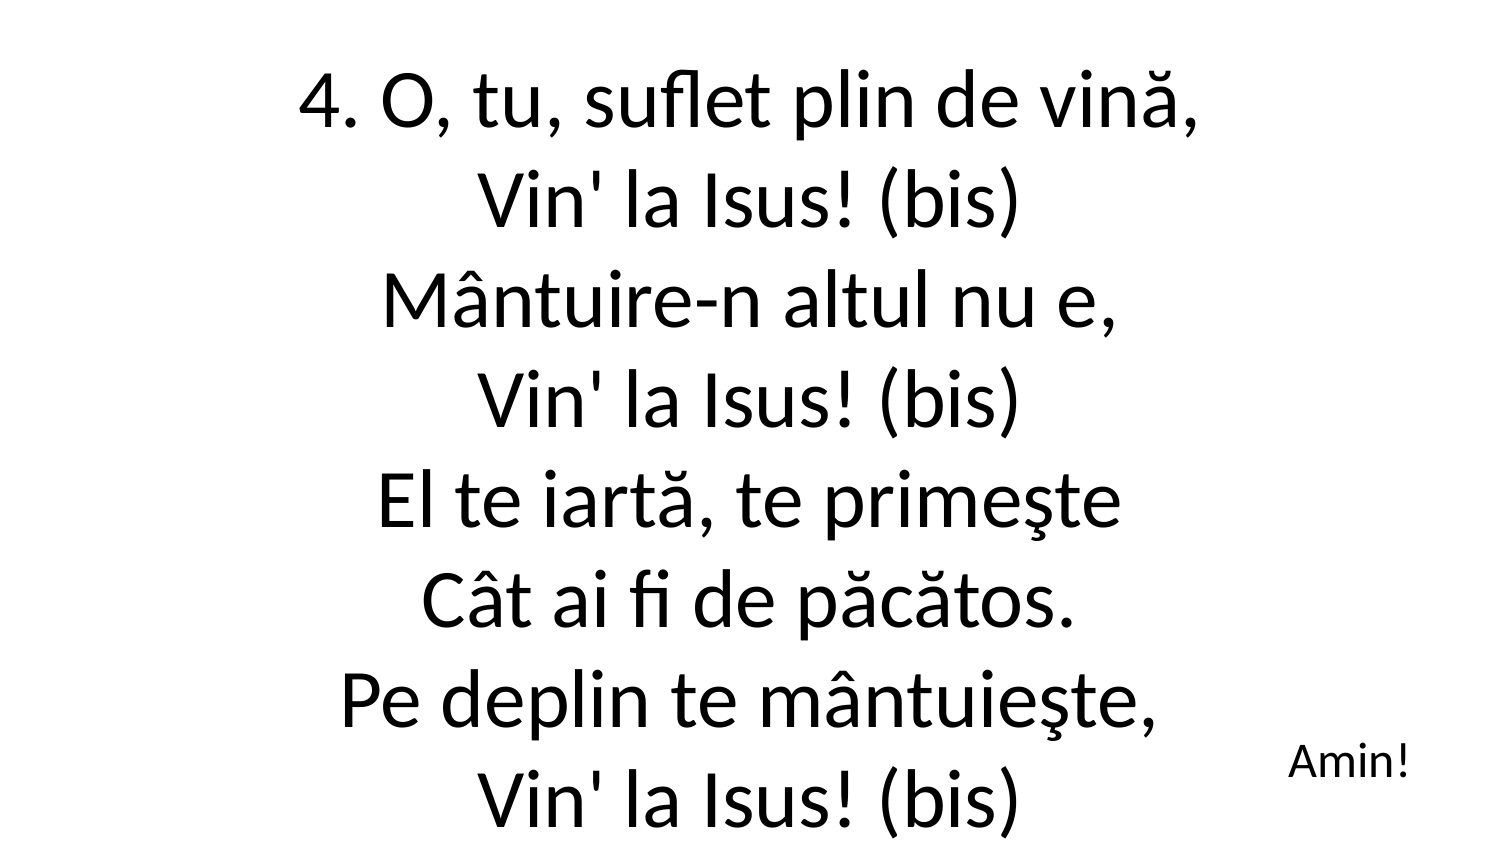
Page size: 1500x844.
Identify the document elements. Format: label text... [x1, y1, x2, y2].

text_box 4. O, tu, suflet plin de vină, Vin' la Isus! (bis) Mântuire-n altul nu e, Vin' la Isus! (bis) El te iartă, te primeşte Cât ai fi de păcătos. Pe deplin te mântuieşte, Vin' la Isus! (bis) [283, 0, 1217, 844]
text_box Amin! [1273, 674, 1427, 795]
